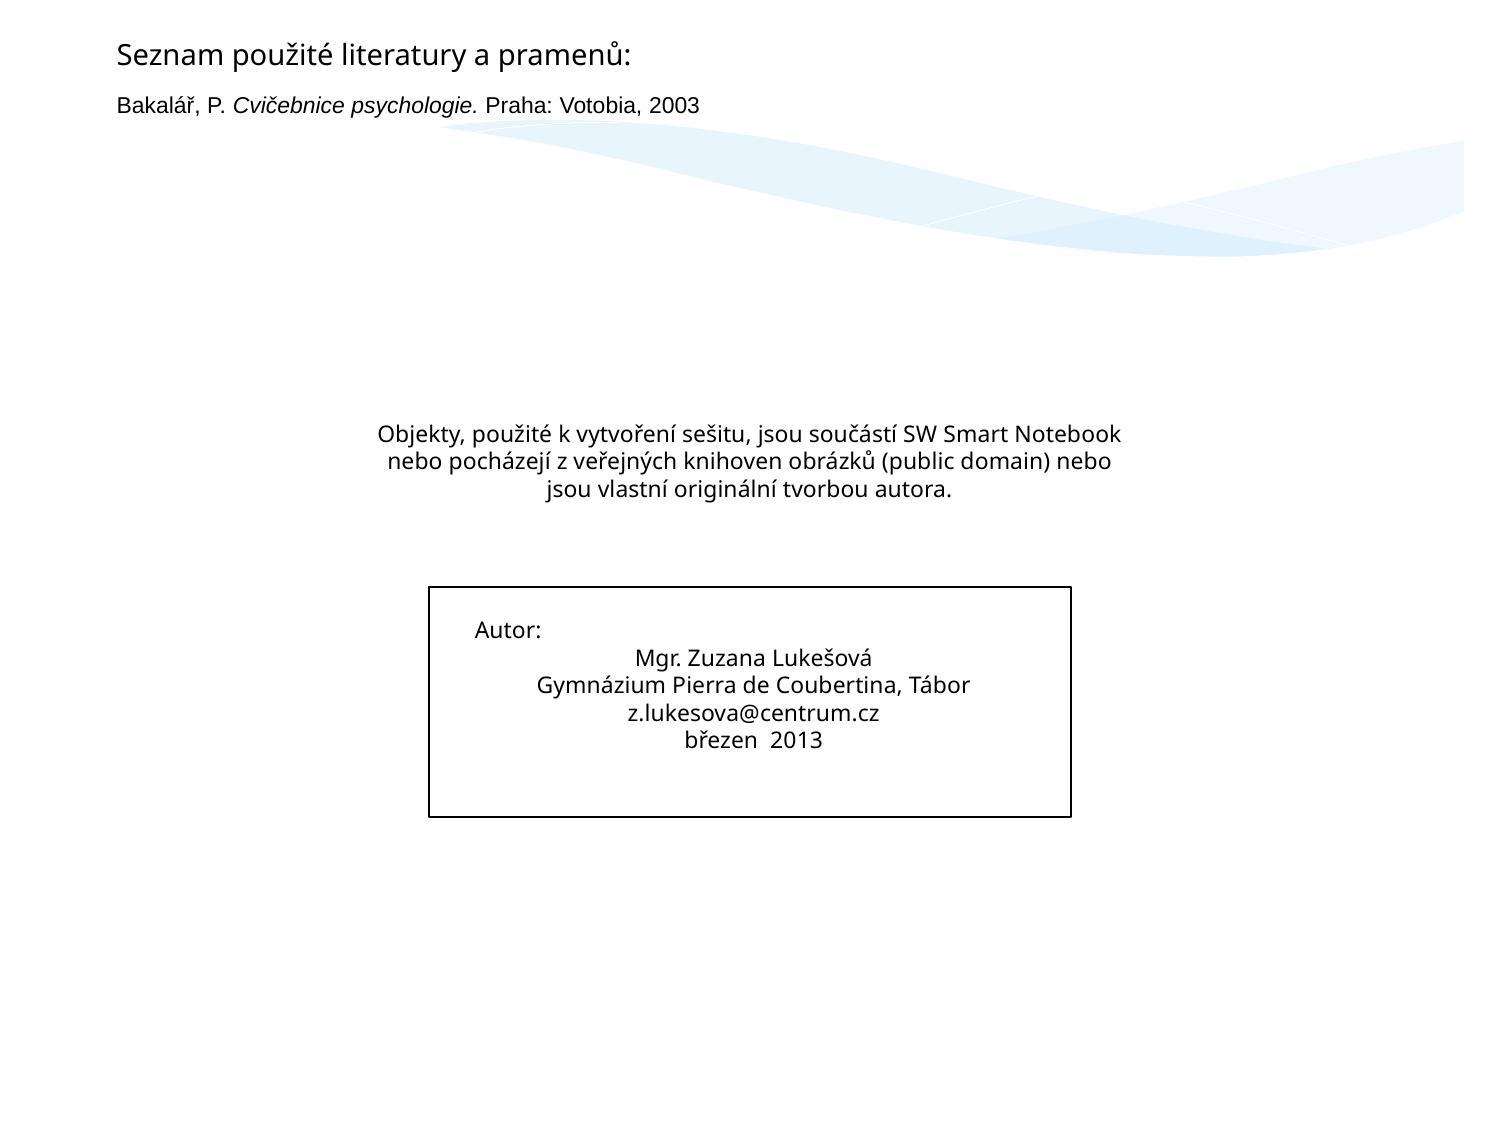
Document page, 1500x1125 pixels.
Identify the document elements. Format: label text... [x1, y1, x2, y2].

text_box [428, 585, 1072, 818]
text_box Seznam použité literatury a pramenů: [103, 29, 762, 79]
text_box Bakalář, P. Cvičebnice psychologie. Praha: Votobia, 2003 [103, 84, 1500, 208]
text_box Objekty, použité k vytvoření sešitu, jsou součástí SW Smart Notebook nebo pocházejí z veřejných knihoven obrázků (public domain) nebo jsou vlastní originální tvorbou autora. [363, 412, 1137, 509]
text_box Autor: Mgr. Zuzana Lukešová Gymnázium Pierra de Coubertina, Tábor z.lukesova@centrum.cz březen 2013 [461, 609, 1047, 761]
